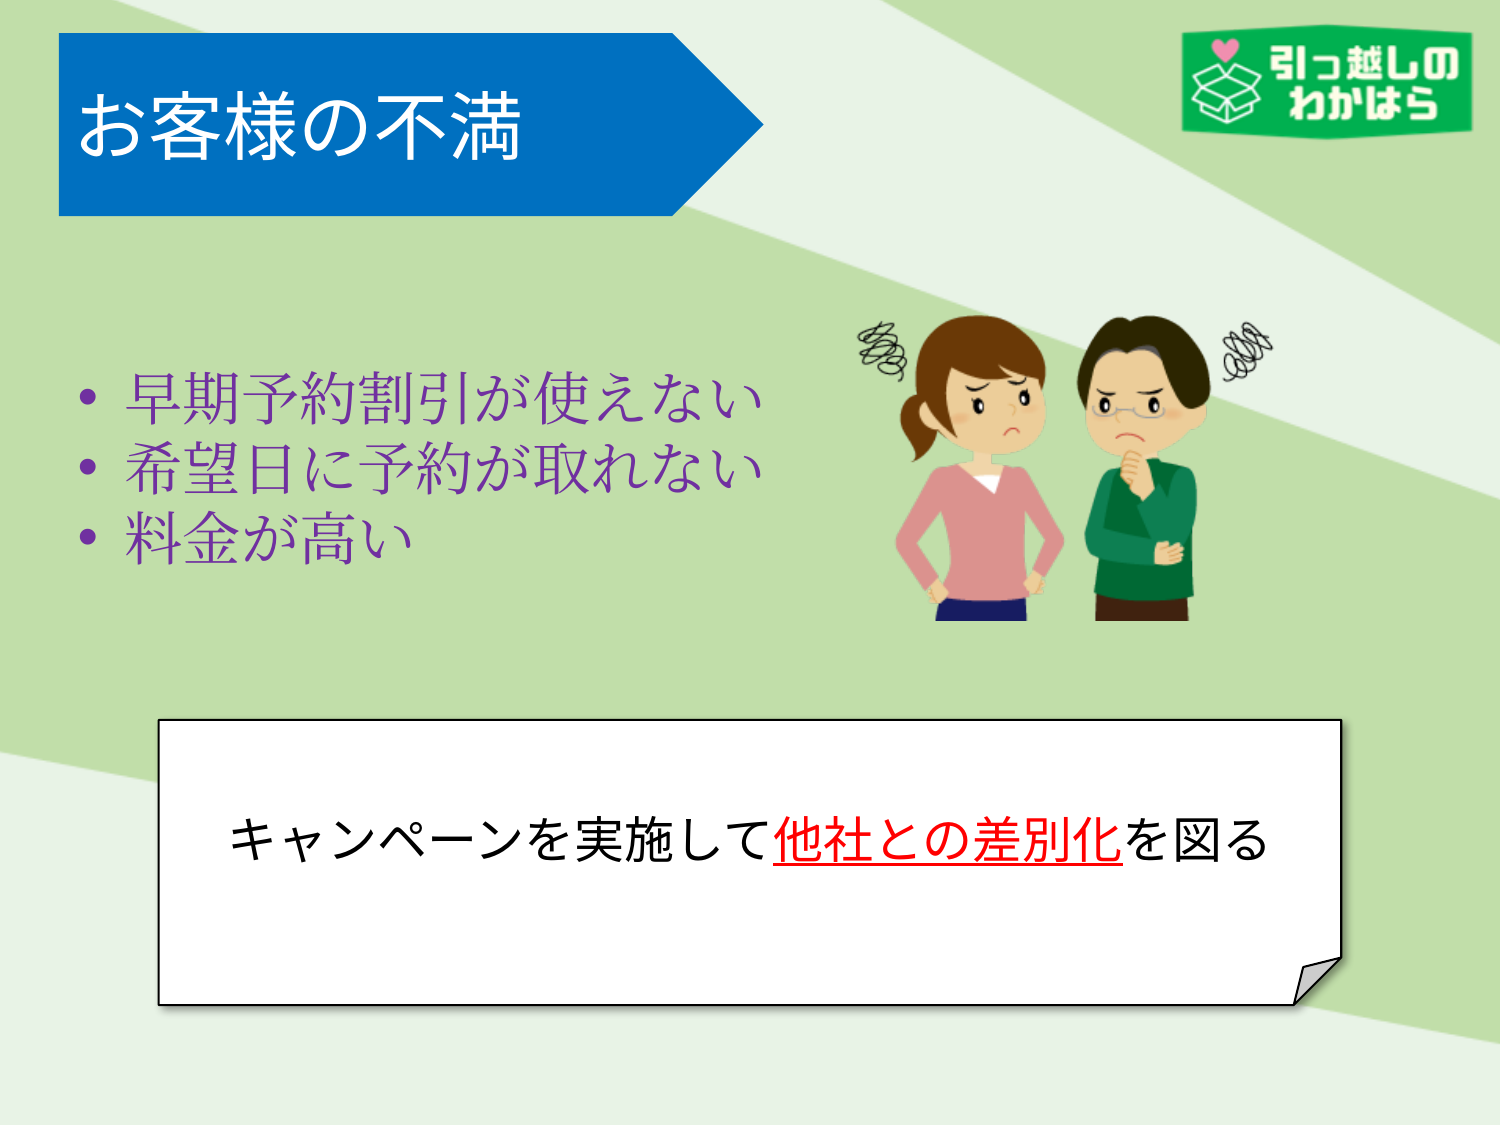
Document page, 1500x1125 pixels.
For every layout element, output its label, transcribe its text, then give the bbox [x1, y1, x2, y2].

text_box キャンペーンを実施して他社との差別化を図る [157, 718, 1343, 1007]
text_box 早期予約割引が使えない 希望日に予約が取れない 料金が高い [62, 354, 781, 580]
picture [0, 0, 1500, 1125]
text_box お客様の不満 [57, 31, 766, 218]
